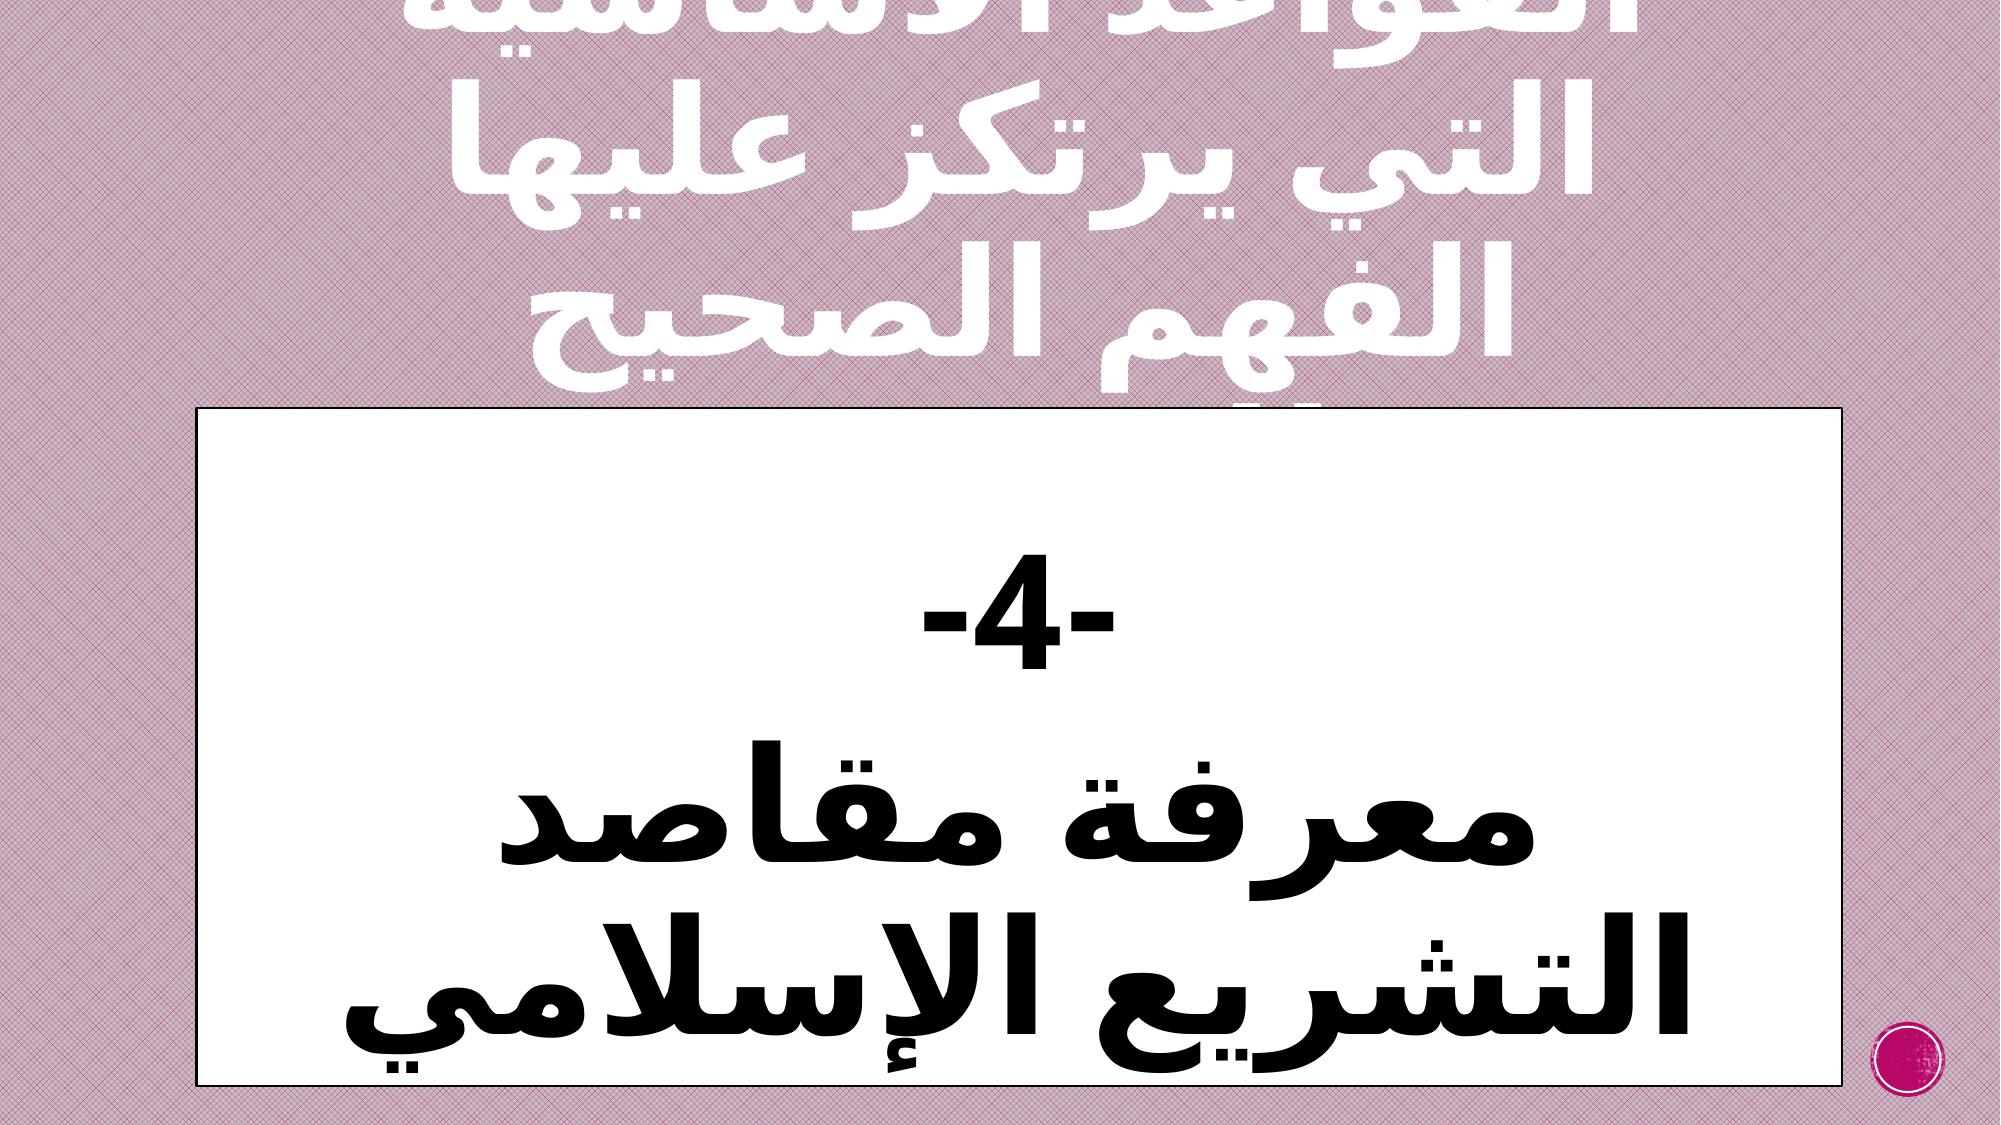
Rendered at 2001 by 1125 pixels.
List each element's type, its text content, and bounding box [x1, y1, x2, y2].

title القواعد الأساسية التي يرتكز عليها الفهم الصحيح للنصوص [232, 44, 1813, 407]
list -4- معرفة مقاصد التشريع الإسلامي [195, 407, 1843, 1087]
